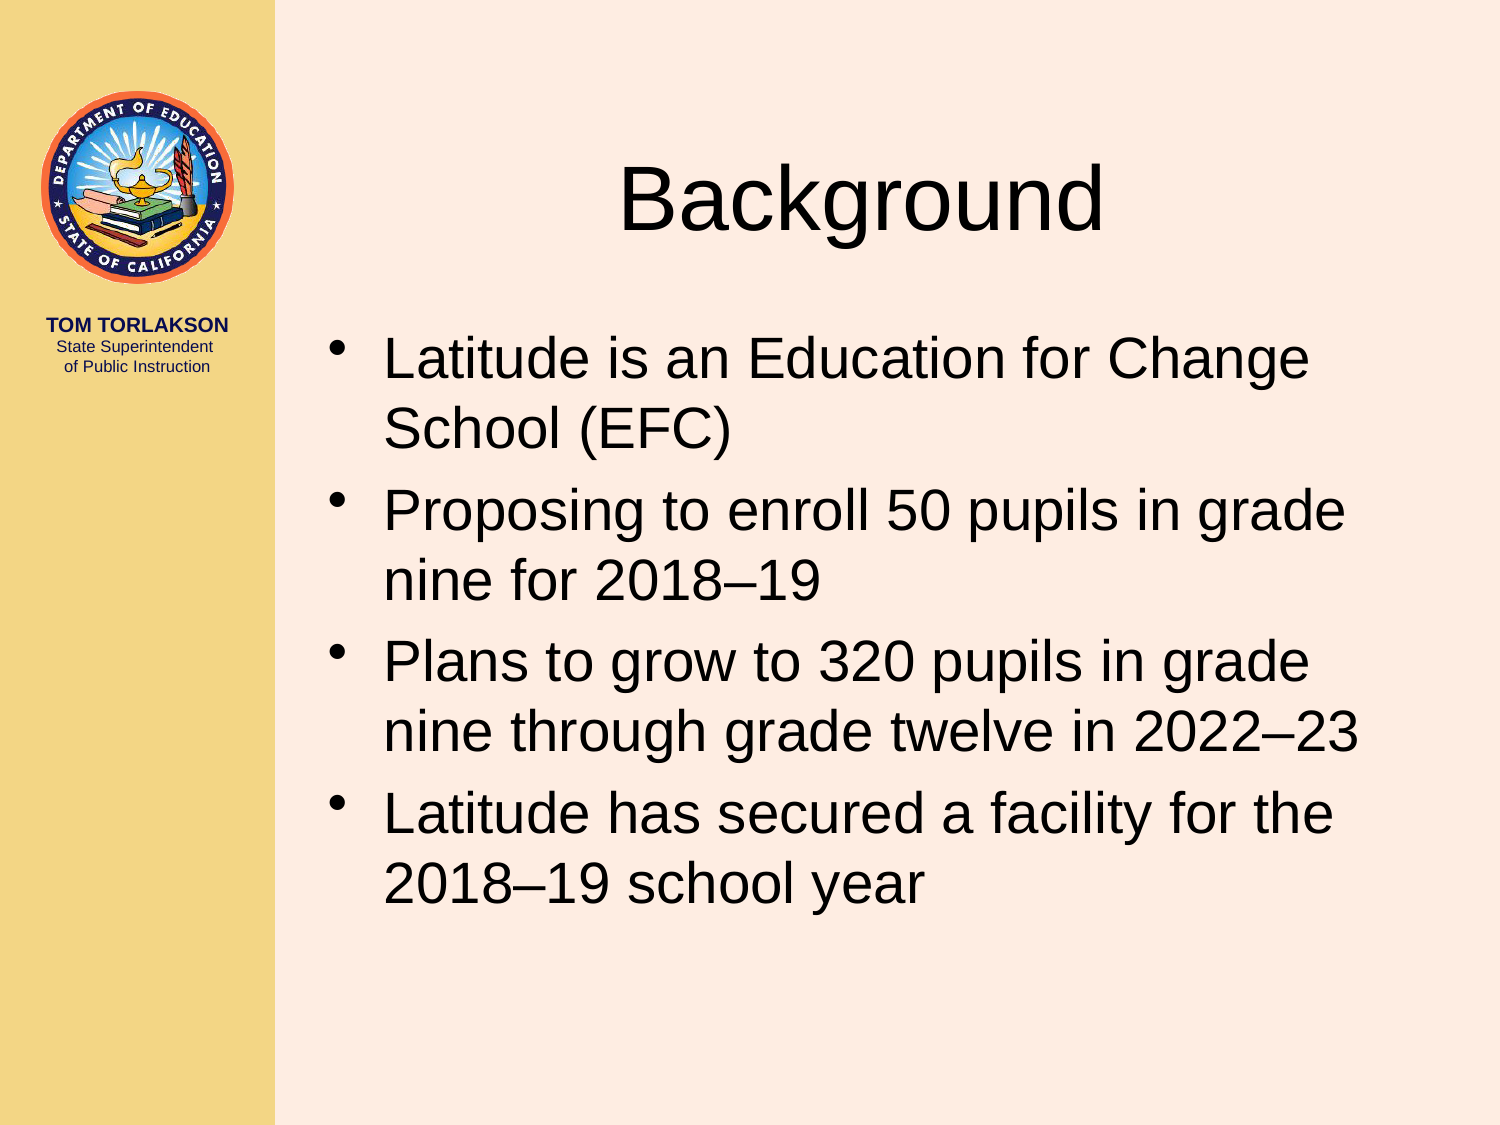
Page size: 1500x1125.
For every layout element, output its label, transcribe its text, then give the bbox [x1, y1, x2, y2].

title Background [312, 99, 1438, 288]
list Latitude is an Education for Change School (EFC) Proposing to enroll 50 pupils in grade nine for 2018–19 Plans to grow to 320 pupils in grade nine through grade twelve in 2022–23 Latitude has secured a facility for the 2018–19 school year [312, 312, 1438, 1000]
picture [24, 74, 250, 300]
